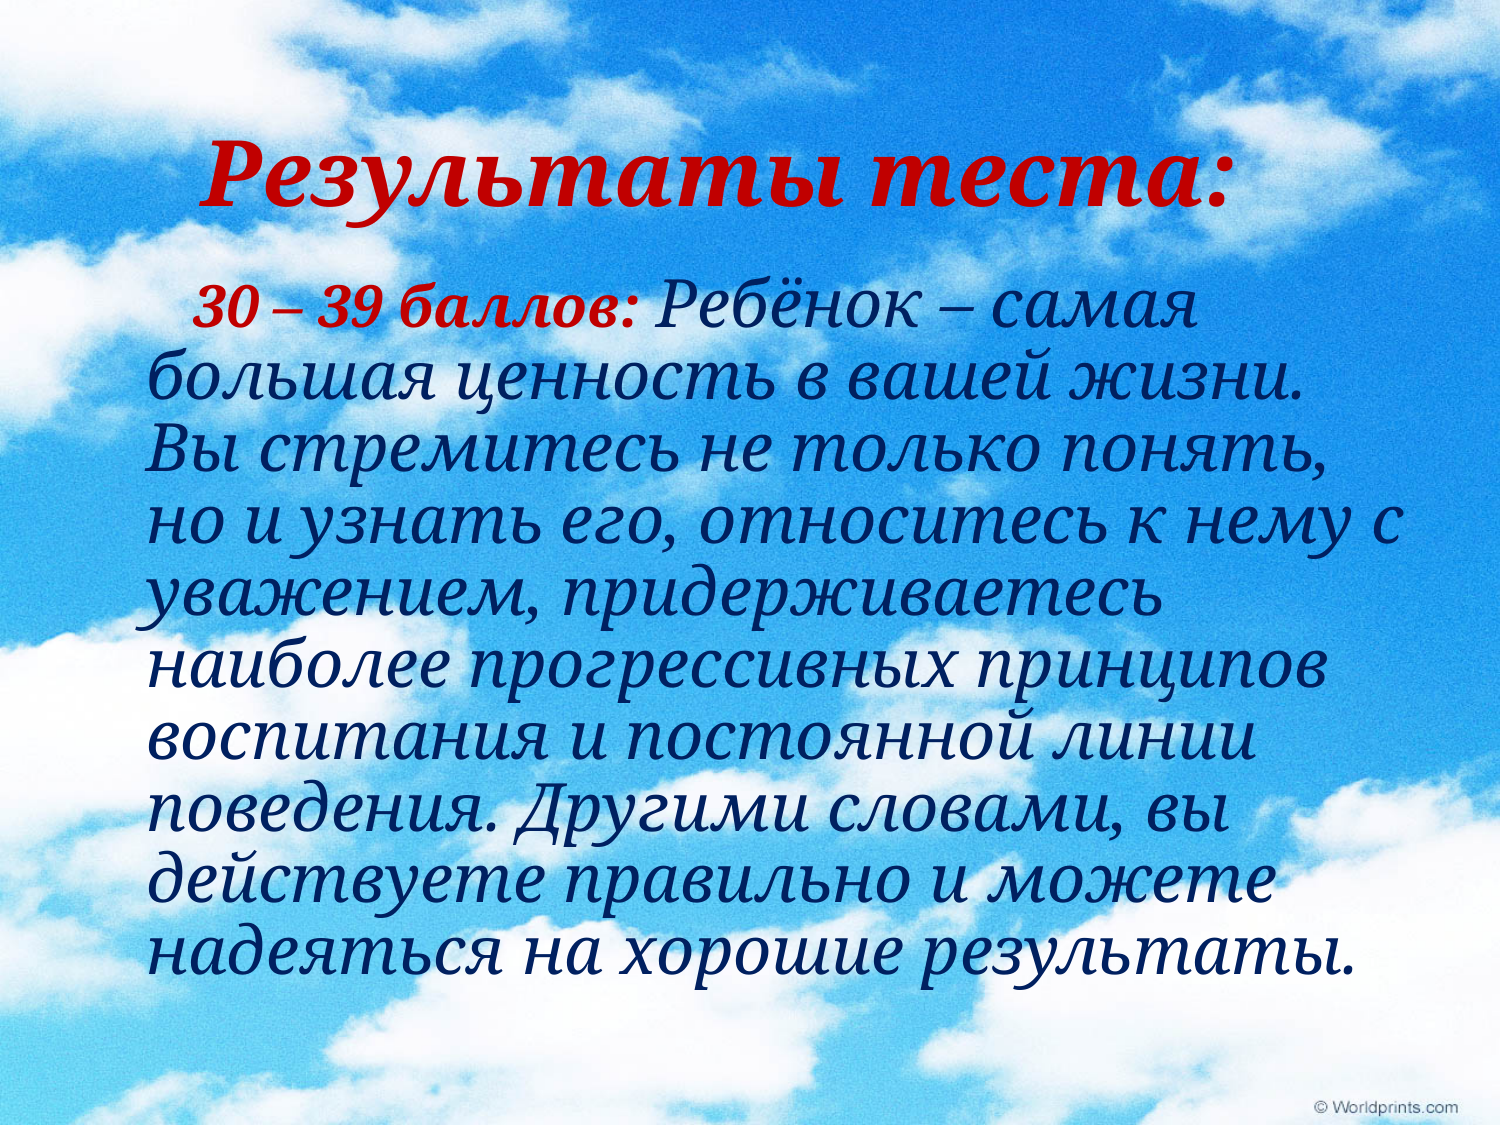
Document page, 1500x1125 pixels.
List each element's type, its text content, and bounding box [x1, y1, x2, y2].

list 30 – 39 баллов: Ребёнок – самая большая ценность в вашей жизни. Вы стремитесь не только понять, но и узнать его, относитесь к нему с уважением, придерживаетесь наиболее прогрессивных принципов воспитания и постоянной линии поведения. Другими словами, вы действуете правильно и можете надеяться на хорошие результаты. [75, 262, 1425, 1005]
title Результаты теста: [53, 49, 1388, 290]
picture [0, 0, 1500, 1125]
